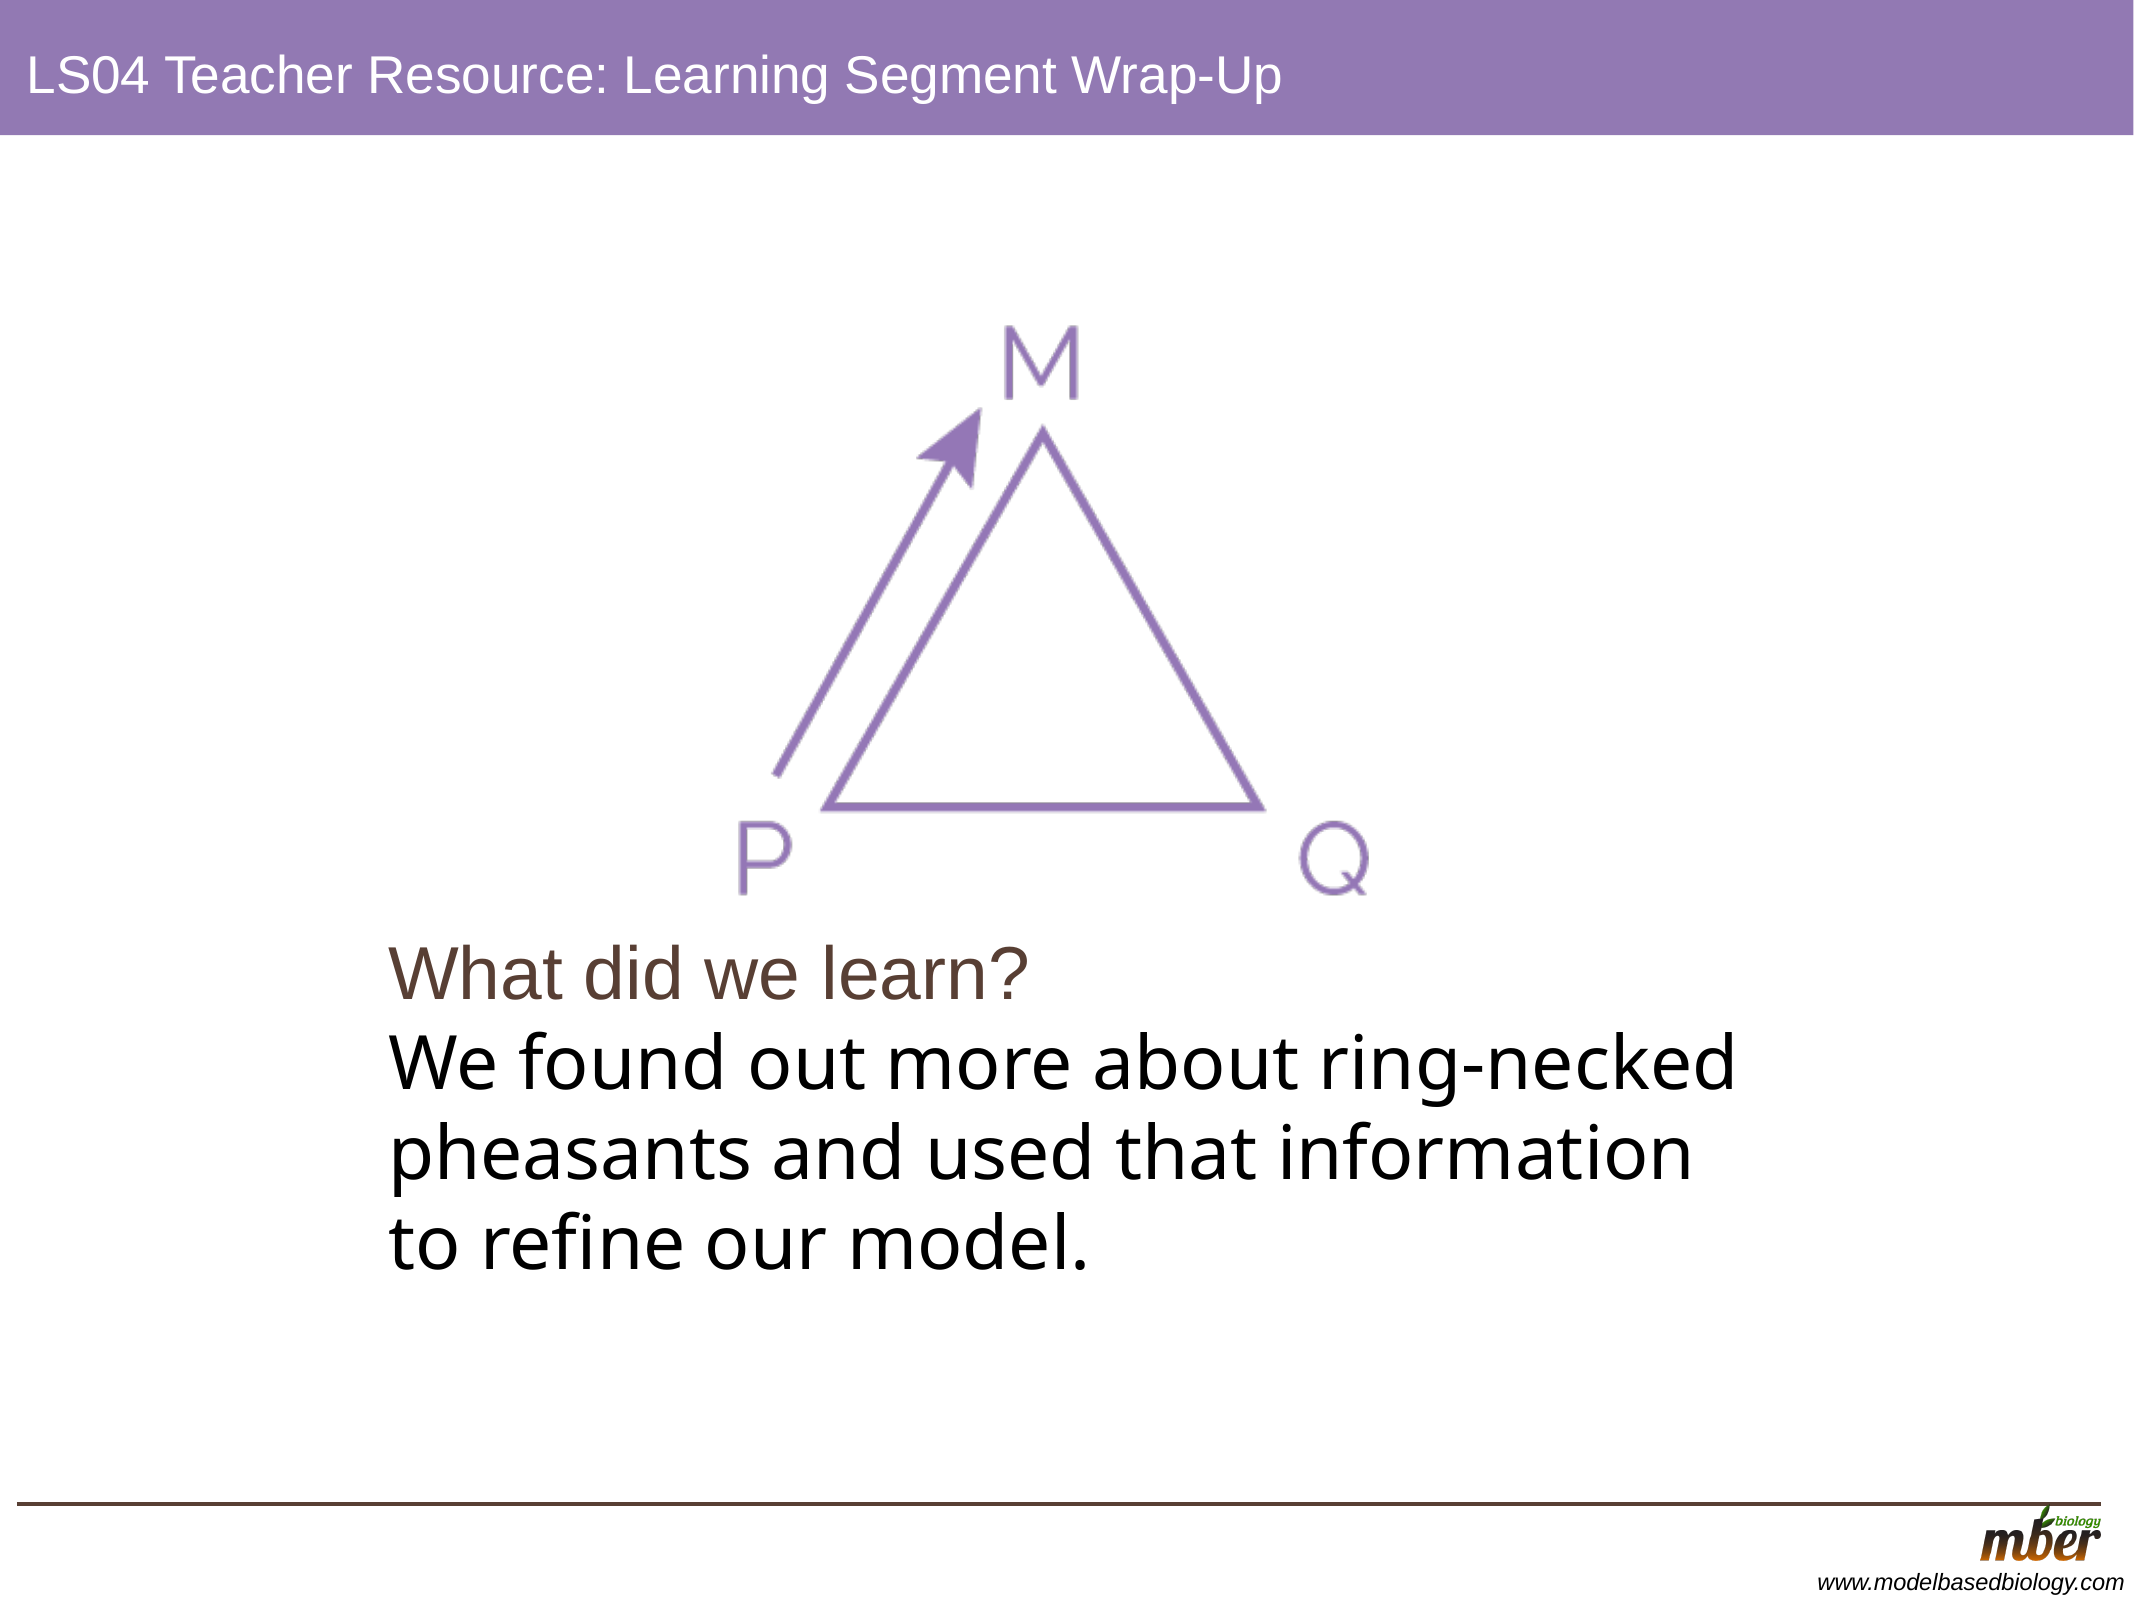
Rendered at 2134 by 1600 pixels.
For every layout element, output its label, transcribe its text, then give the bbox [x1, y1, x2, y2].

picture [1980, 1504, 2101, 1561]
title LS04 Teacher Resource: Learning Segment Wrap-Up [17, 31, 1736, 114]
picture [730, 312, 1373, 918]
text_box What did we learn? We found out more about ring-necked pheasants and used that information to refine our model. [373, 917, 1792, 1383]
